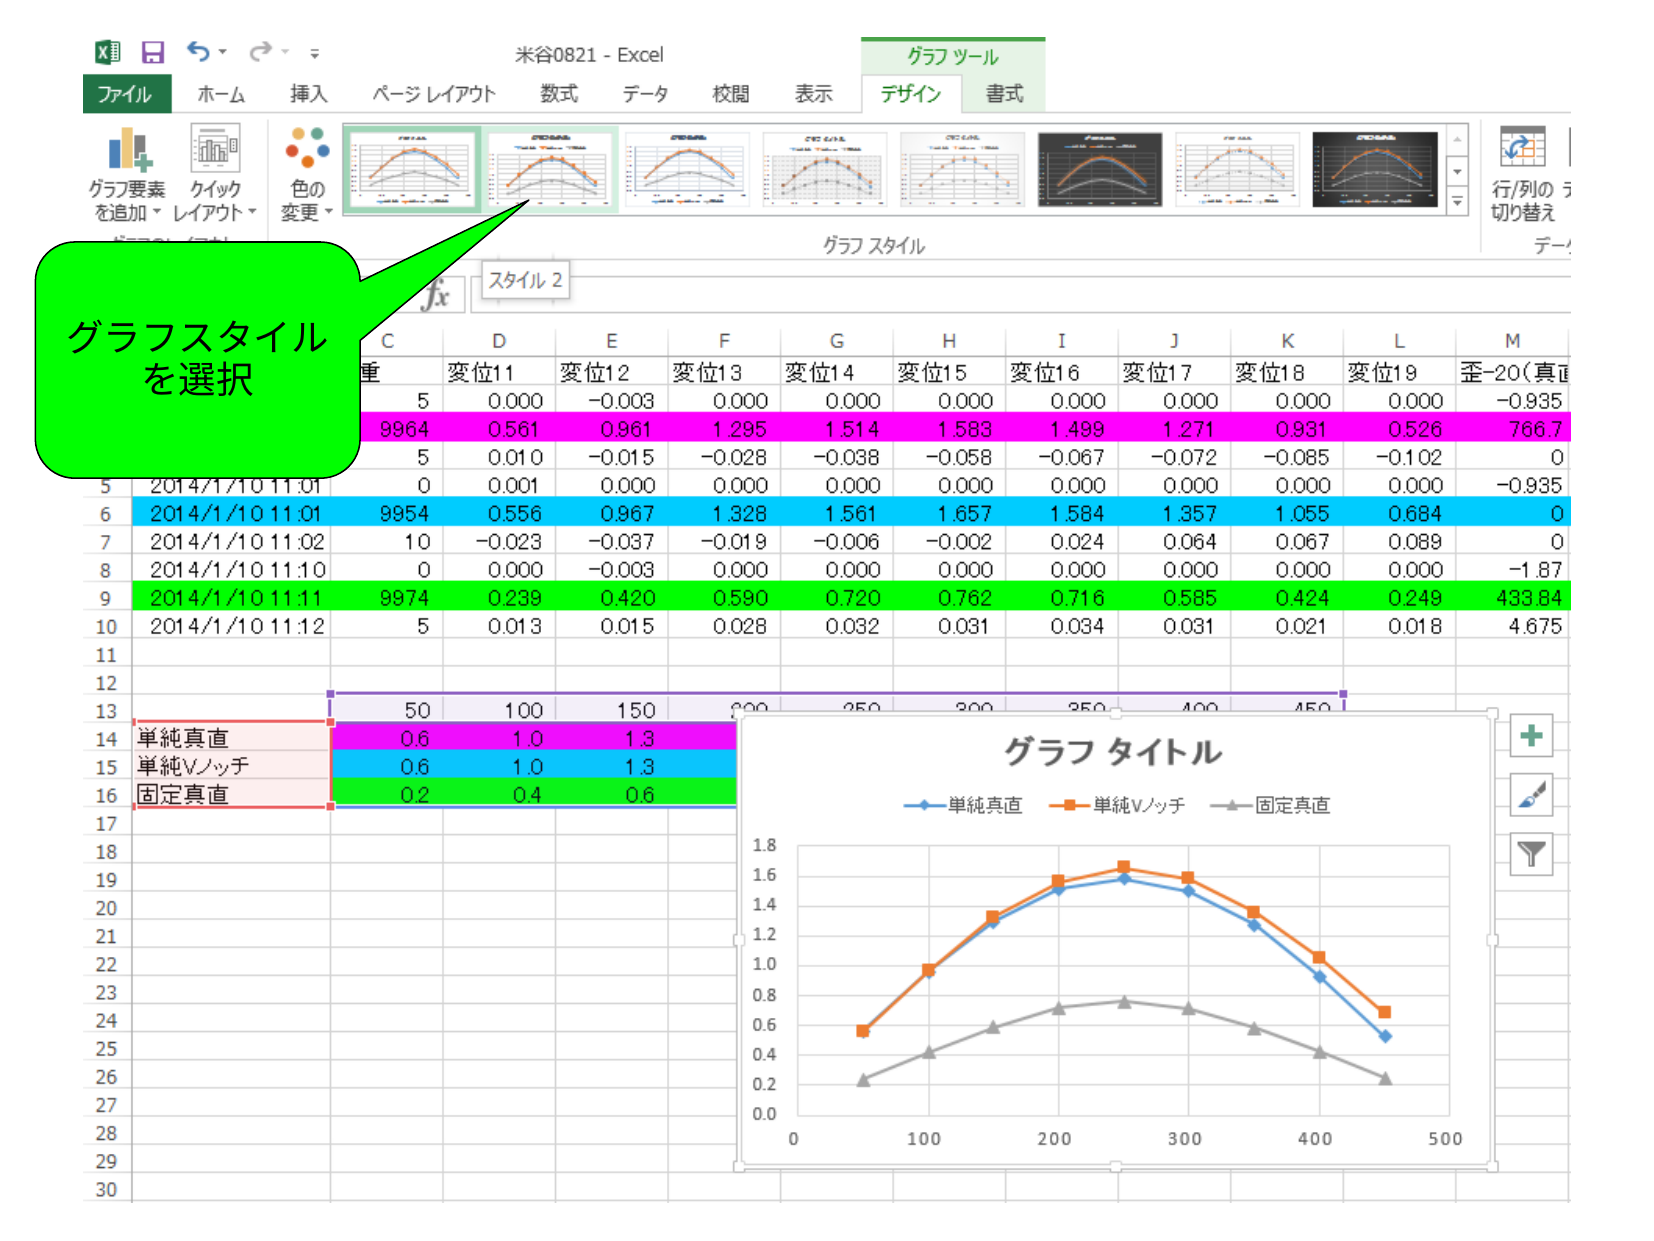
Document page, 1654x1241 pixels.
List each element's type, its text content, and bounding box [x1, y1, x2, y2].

text_box グラフスタイルを選択 [35, 241, 77, 479]
picture [82, 36, 1571, 1204]
